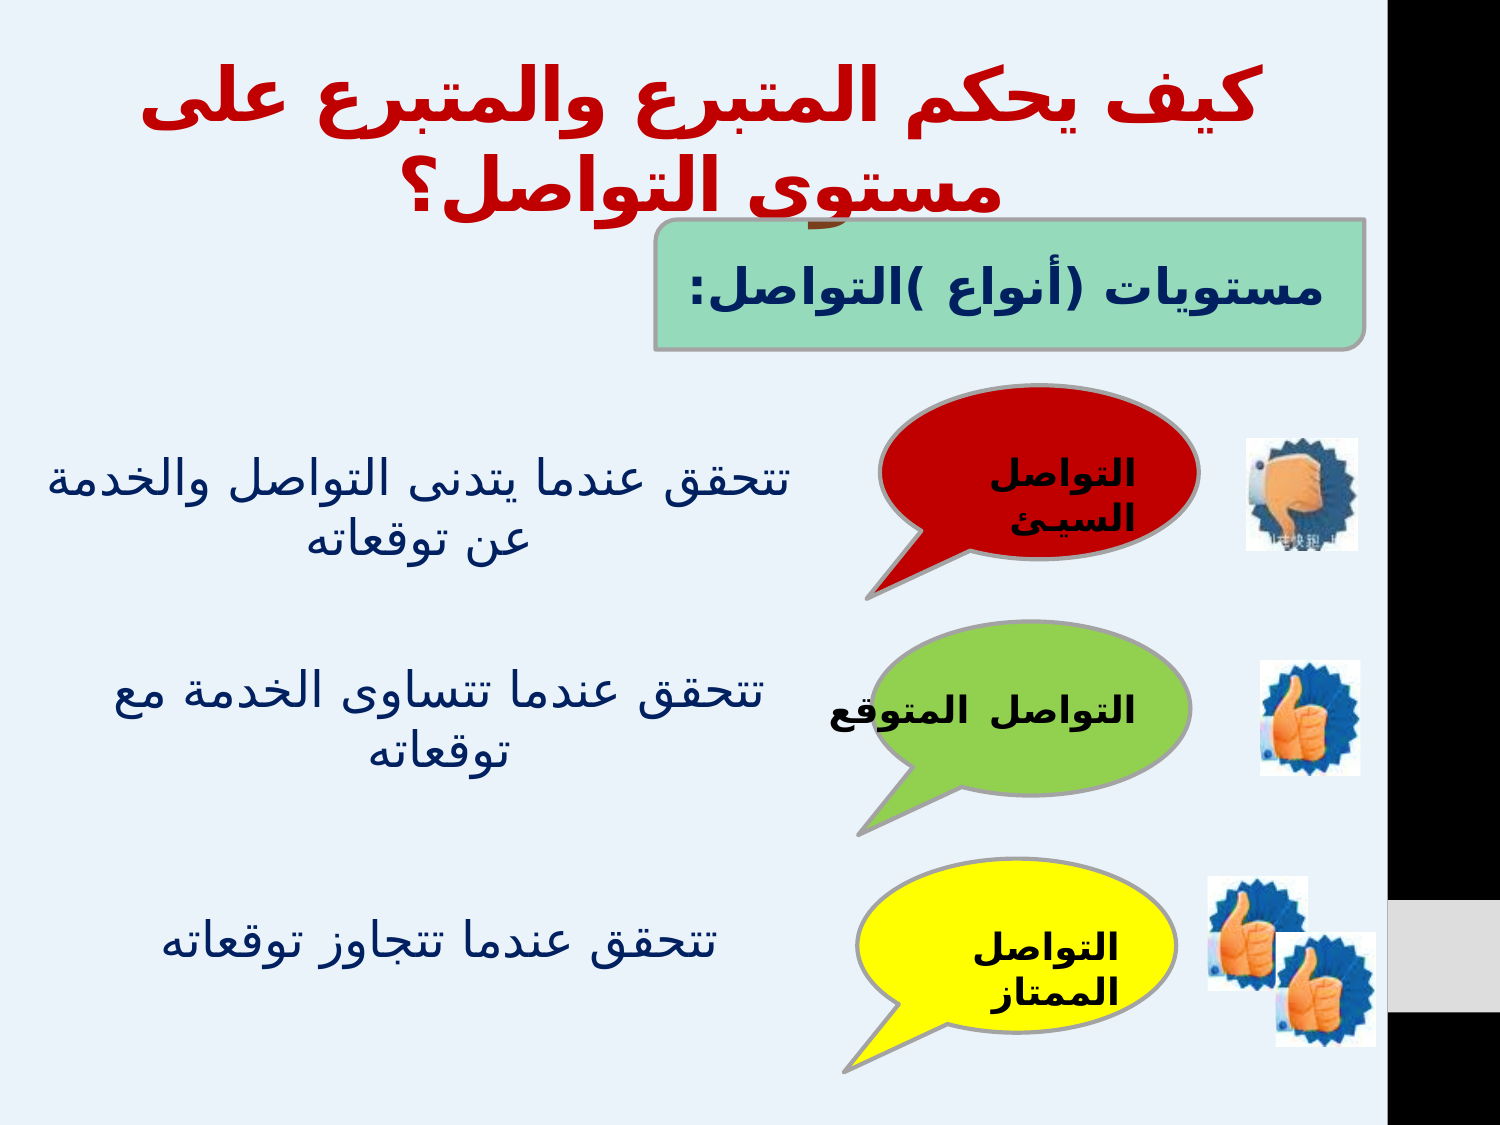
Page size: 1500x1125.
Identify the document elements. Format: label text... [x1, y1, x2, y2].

text_box [842, 856, 1179, 1075]
text_box تتحقق عندما يتدنى التواصل والخدمة عن توقعاته [17, 438, 821, 574]
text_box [1207, 876, 1377, 1048]
text_box التواصل الممتاز [898, 915, 1135, 1021]
picture [1259, 660, 1361, 776]
text_box تتحقق عندما تتساوى الخدمة مع توقعاته [38, 649, 842, 785]
text_box مستويات (أنواع )التواصل: [655, 246, 1341, 322]
text_box [856, 619, 1193, 838]
text_box تتحقق عندما تتجاوز توقعاته [38, 900, 842, 976]
text_box [653, 217, 1367, 352]
title كيف يحكم المتبرع والمتبرع على مستوى التواصل؟ [76, 42, 1327, 231]
text_box التواصل السيـئ [857, 442, 1152, 547]
text_box [887, 383, 1201, 537]
picture [1245, 437, 1359, 552]
text_box [864, 547, 1128, 601]
text_box التواصل المتوقع [842, 678, 1152, 738]
